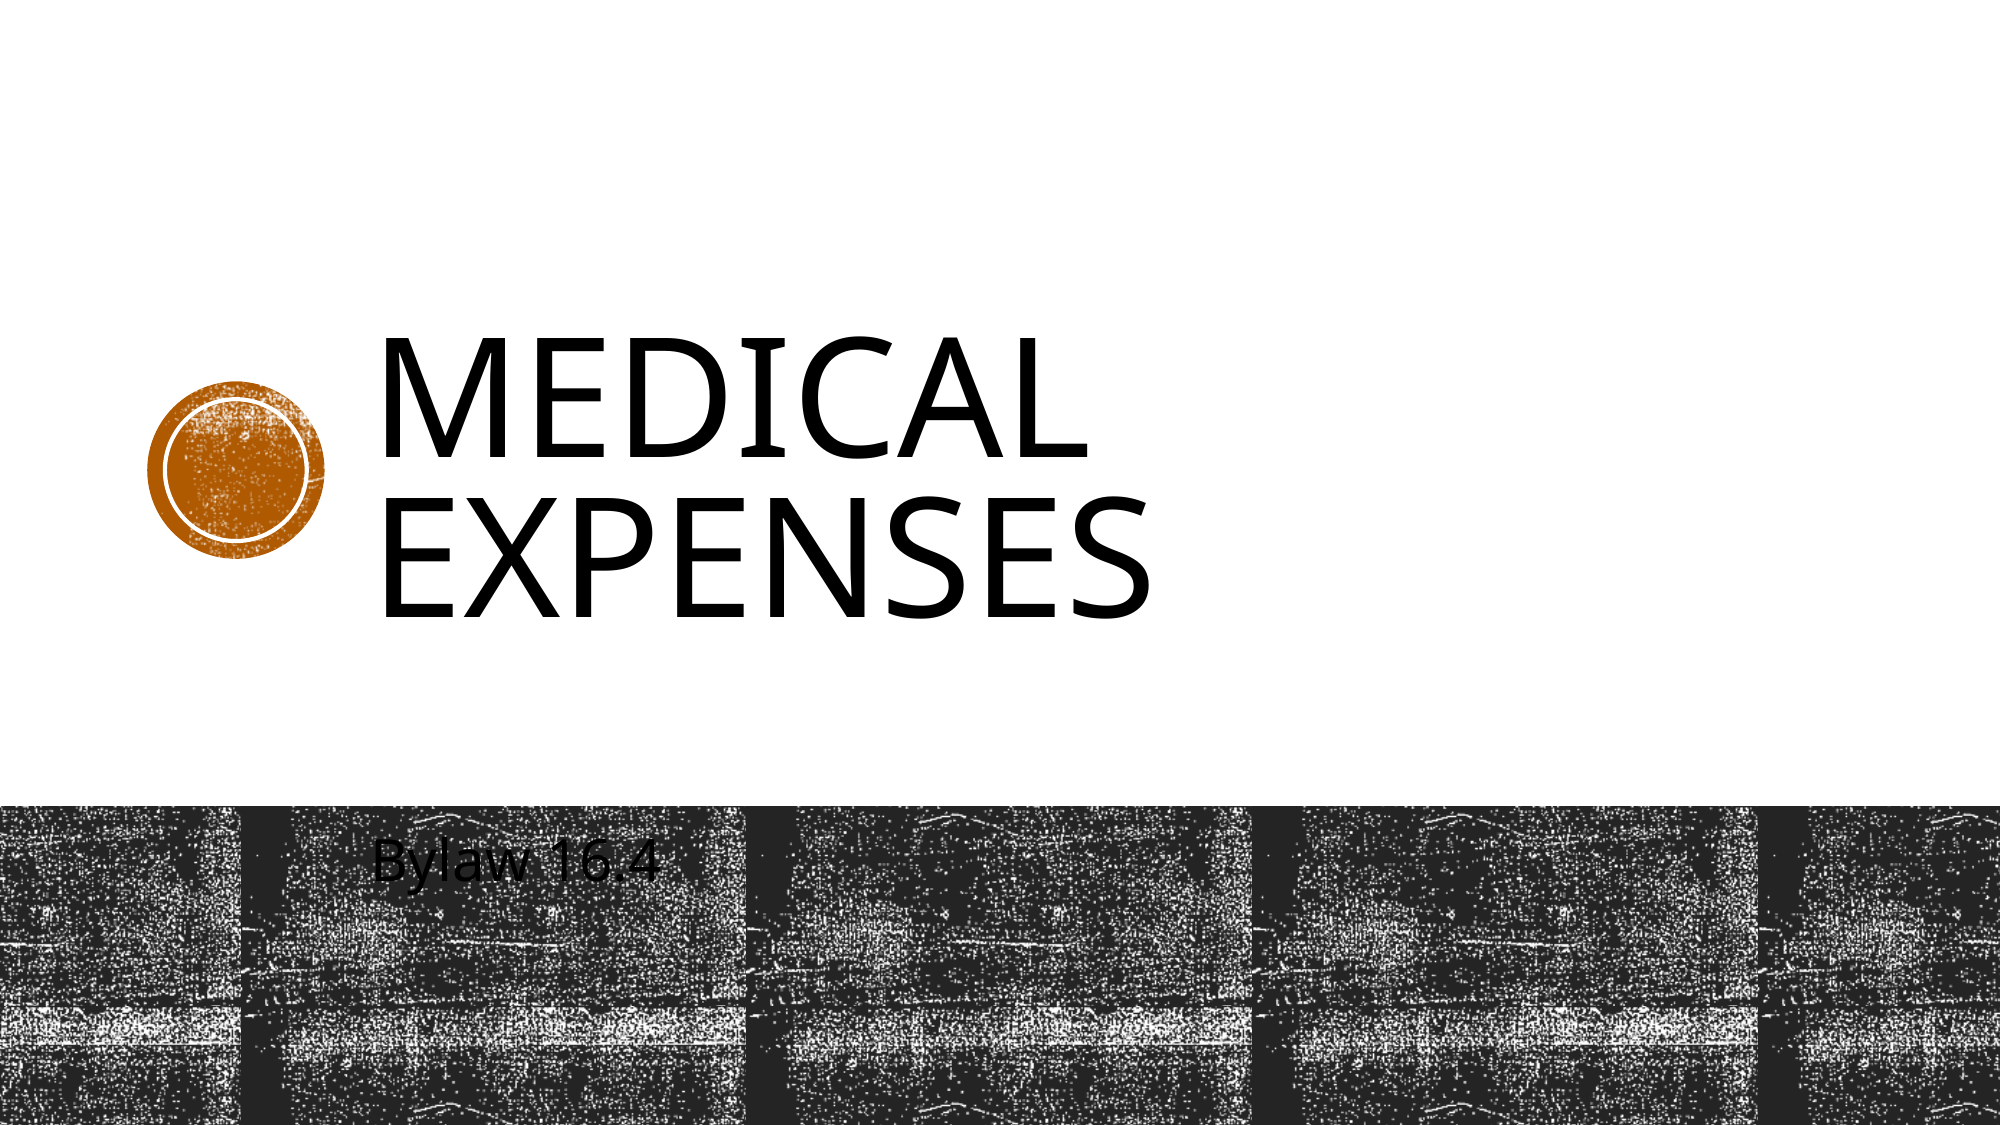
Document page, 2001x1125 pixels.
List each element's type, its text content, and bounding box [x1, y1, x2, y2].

title Medical Expenses [355, 201, 1878, 779]
list Bylaw 16.4 [355, 823, 1841, 999]
